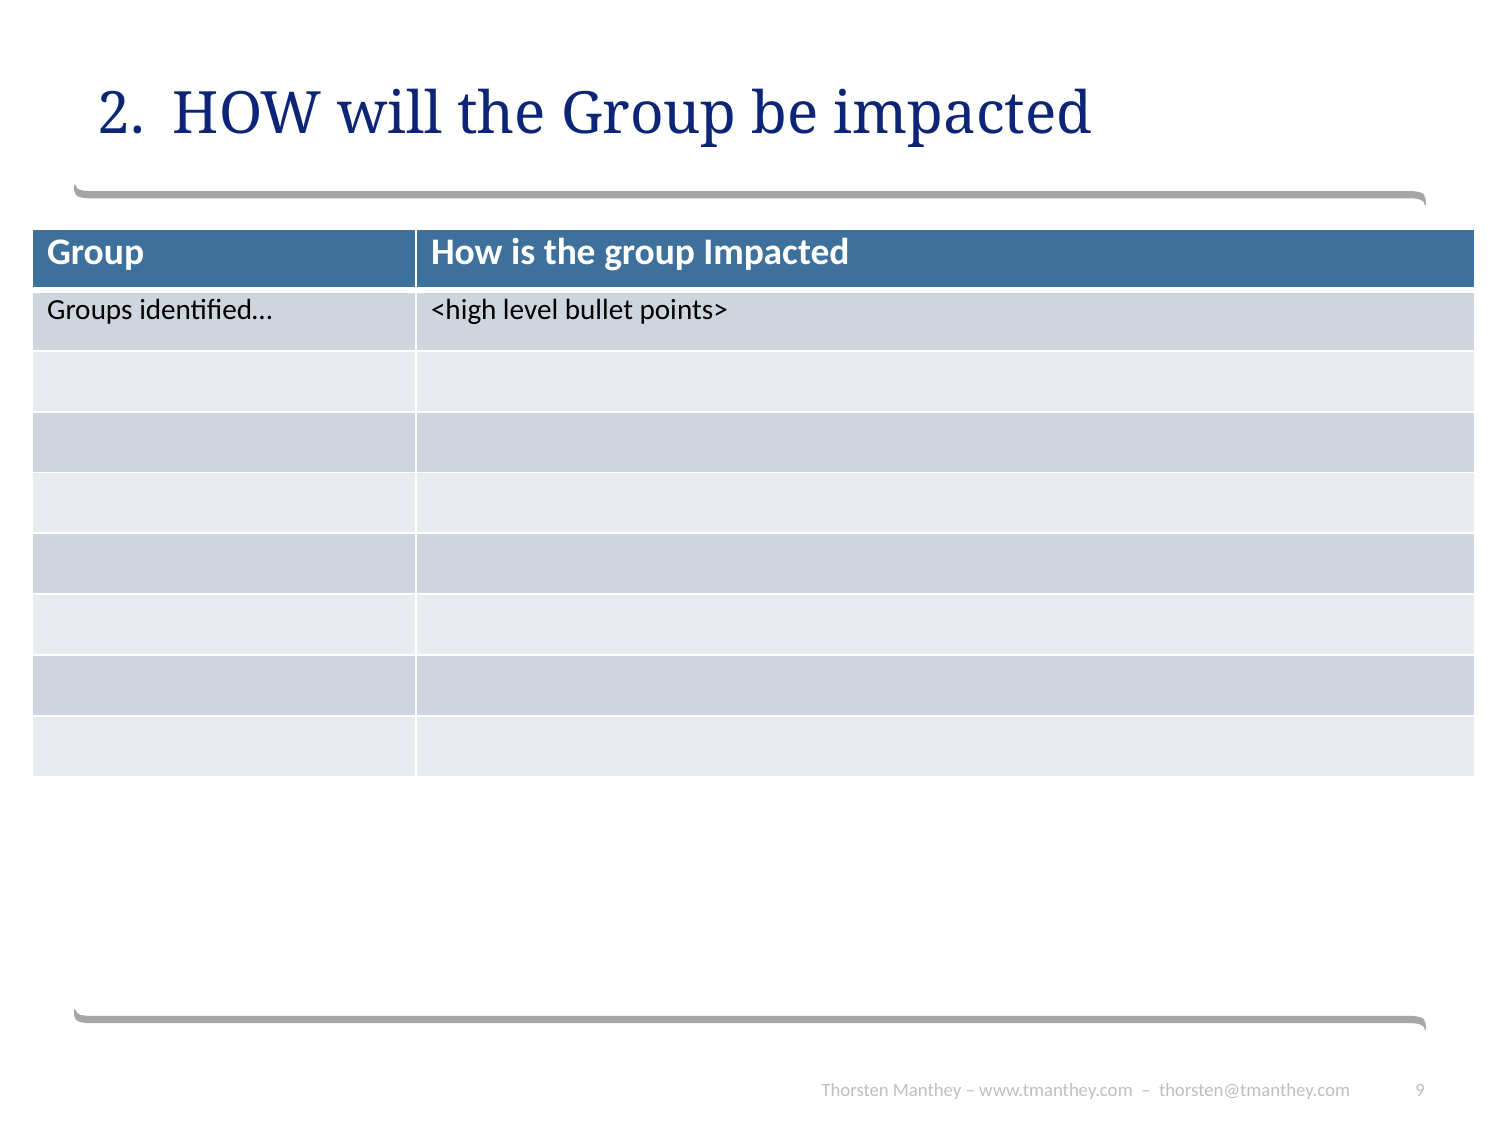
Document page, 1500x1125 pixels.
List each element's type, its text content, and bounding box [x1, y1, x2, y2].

table_cell [417, 352, 1474, 411]
table_header How is the group Impacted [417, 230, 1474, 287]
table_cell [33, 352, 415, 411]
table_cell [417, 413, 1474, 472]
table_cell <high level bullet points> [417, 293, 1474, 350]
table_cell Groups identified… [33, 293, 415, 350]
table_header Group [33, 230, 415, 287]
table_cell [417, 534, 1474, 593]
table_cell [417, 473, 1474, 532]
table_cell [33, 534, 415, 593]
table_cell [33, 656, 415, 715]
table_cell [417, 717, 1474, 776]
table_cell [33, 413, 415, 472]
table_cell [33, 473, 415, 532]
slide_number 9 [1362, 1077, 1425, 1100]
footer Thorsten Manthey – www.tmanthey.com – thorsten@tmanthey.com [512, 1077, 1350, 1100]
table_cell [417, 656, 1474, 715]
table_cell [33, 717, 415, 776]
title HOW will the Group be impacted [82, 63, 1426, 153]
table_cell [417, 595, 1474, 654]
table_cell [33, 595, 415, 654]
